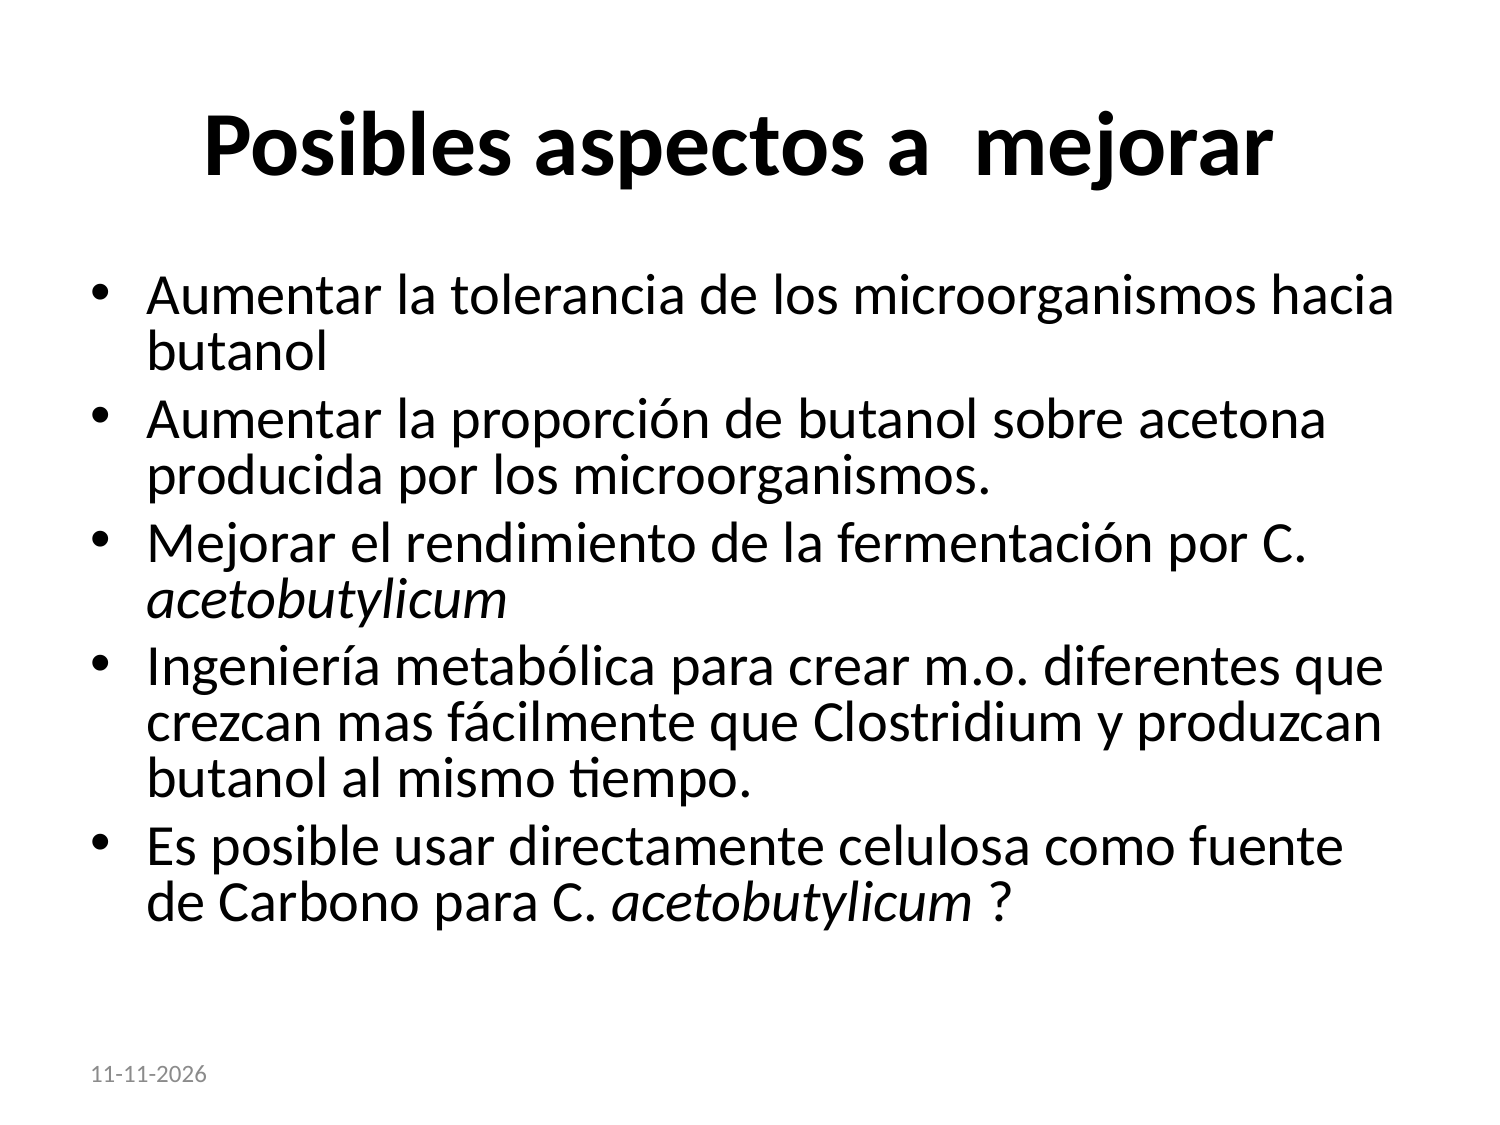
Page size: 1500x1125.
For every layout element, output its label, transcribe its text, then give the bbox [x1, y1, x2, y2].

title Posibles aspectos a mejorar [75, 45, 1425, 233]
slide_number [75, 1042, 425, 1103]
list Aumentar la tolerancia de los microorganismos hacia butanol Aumentar la proporción de butanol sobre acetona producida por los microorganismos. Mejorar el rendimiento de la fermentación por C. acetobutylicum Ingeniería metabólica para crear m.o. diferentes que crezcan mas fácilmente que Clostridium y produzcan butanol al mismo tiempo. Es posible usar directamente celulosa como fuente de Carbono para C. acetobutylicum ? [75, 262, 1425, 1005]
